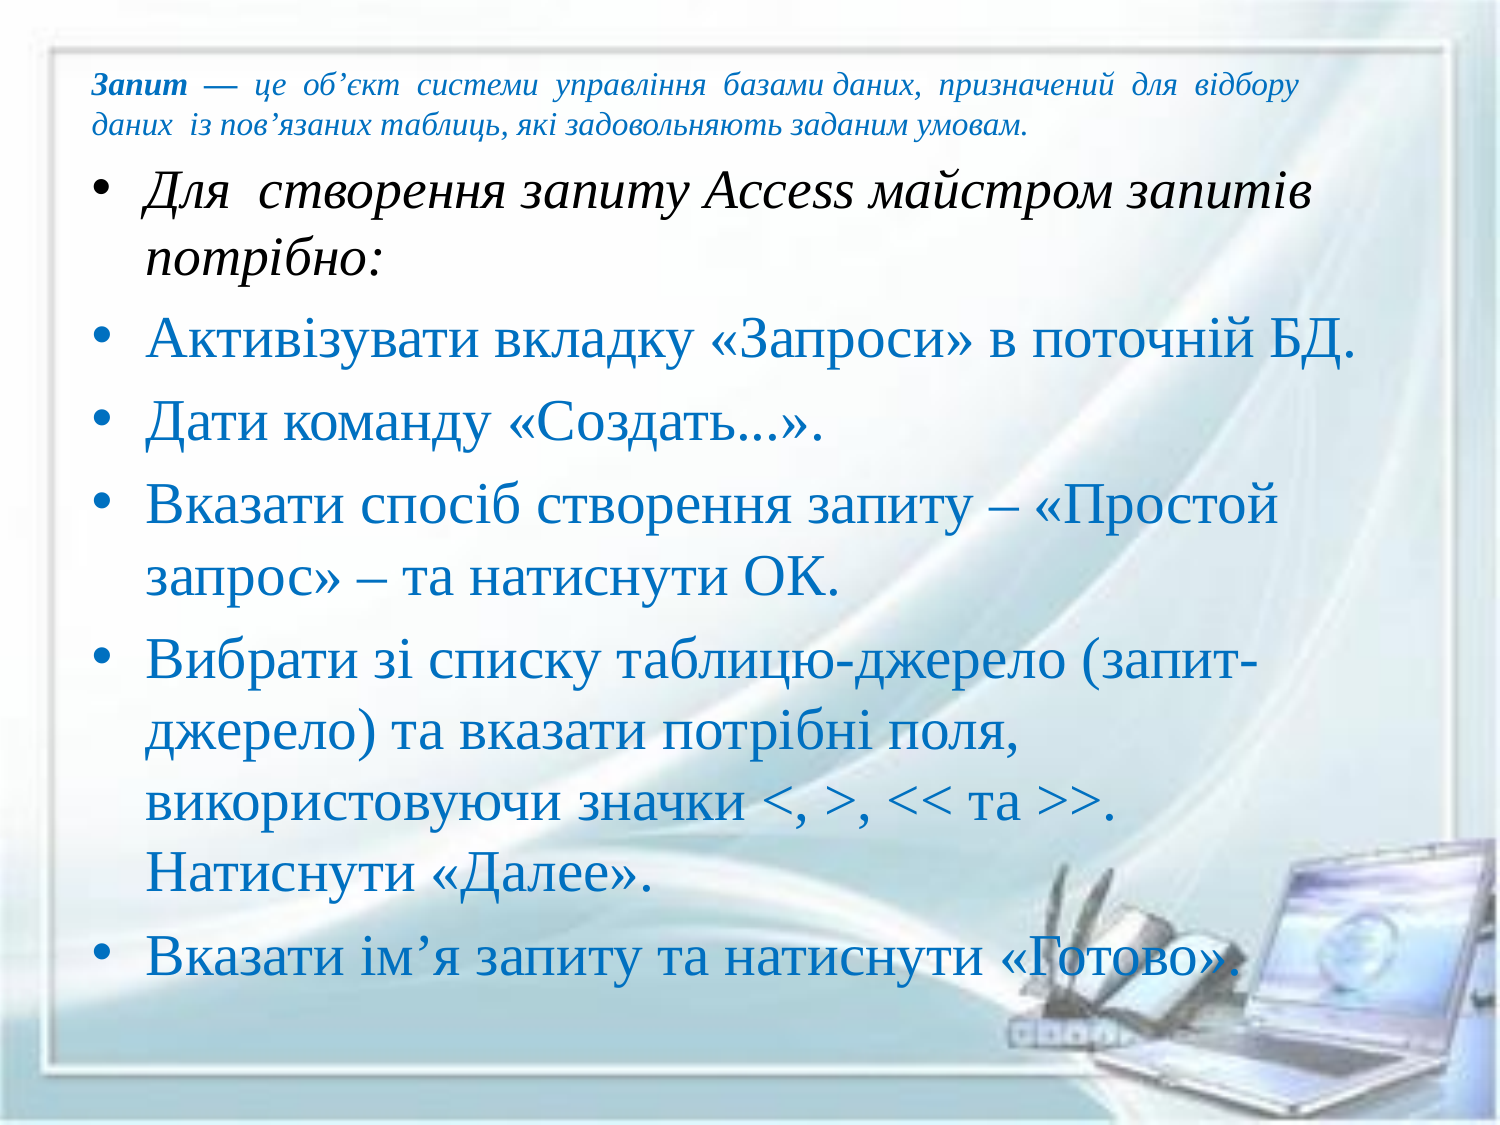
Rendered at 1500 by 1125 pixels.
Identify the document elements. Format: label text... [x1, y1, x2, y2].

picture [0, 0, 1500, 1125]
list Запит — це об’єкт системи управління базами даних, призначений для відбору даних із пов’язаних таблиць, які задовольняють заданим умовам. Для створення запиту Access майстром запитів потрібно: Активізувати вкладку «Запроси» в поточній БД. Дати команду «Создать...». Вказати спосіб створення запиту – «Простой запрос» – та натиснути ОК. Вибрати зі списку таблицю-джерело (запит-джерело) та вказати потрібні поля, використовуючи значки <, >, << та >>. Натиснути «Далее». Вказати ім’я запиту та натиснути «Готово». [76, 54, 1388, 1059]
